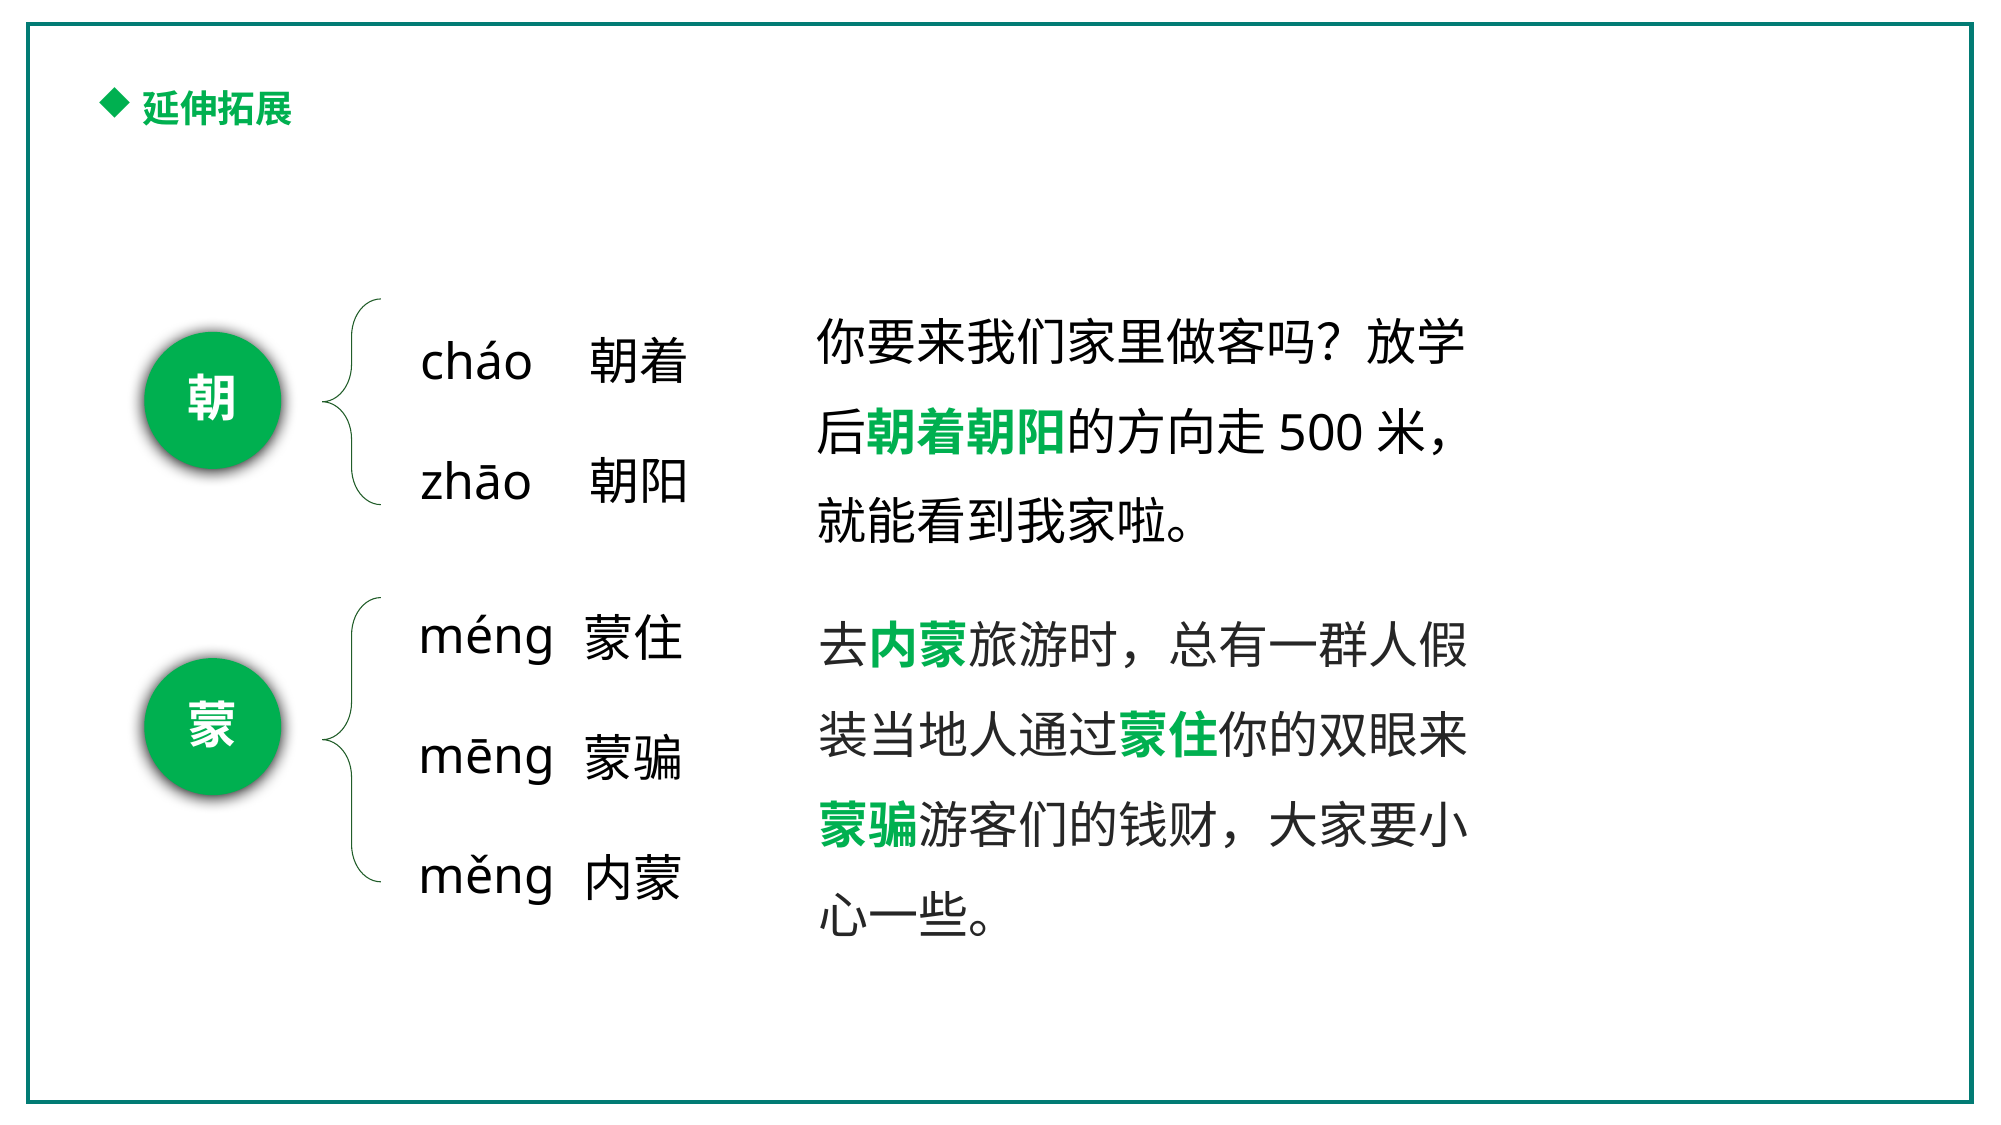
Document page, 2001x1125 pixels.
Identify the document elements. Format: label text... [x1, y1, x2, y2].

text_box 去内蒙旅游时，总有一群人假装当地人通过蒙住你的双眼来蒙骗游客们的钱财，大家要小心一些。 [803, 576, 1524, 951]
text_box 你要来我们家里做客吗？放学后朝着朝阳的方向走500米，就能看到我家啦。 [871, 272, 1523, 558]
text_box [144, 262, 871, 898]
text_box 延伸拓展 [81, 77, 562, 137]
